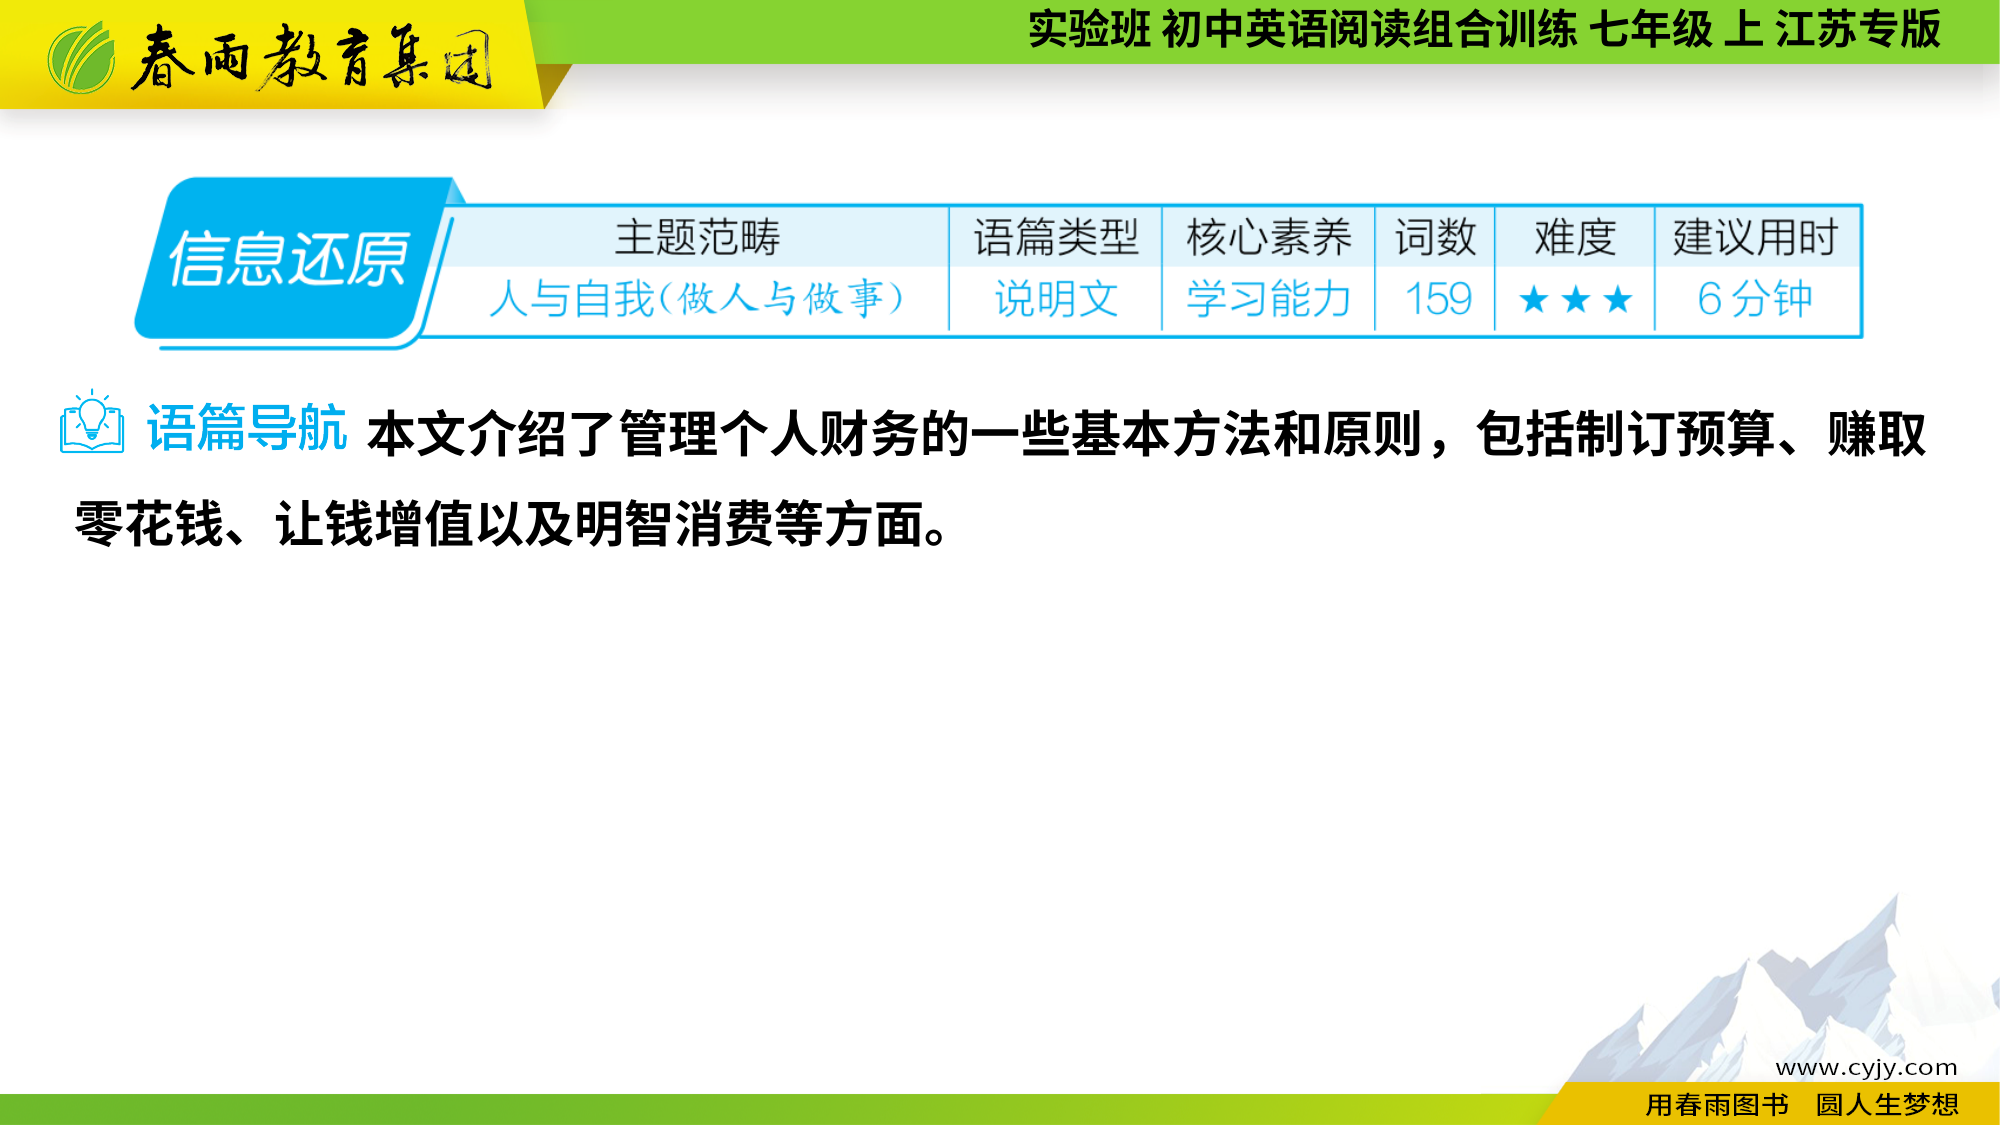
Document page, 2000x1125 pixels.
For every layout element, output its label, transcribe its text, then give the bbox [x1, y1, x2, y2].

list 本文介绍了管理个人财务的一些基本方法和原则，包括制订预算、赚取零花钱、让钱增值以及明智消费等方面。 [59, 365, 1944, 551]
picture [0, 0, 2000, 1125]
